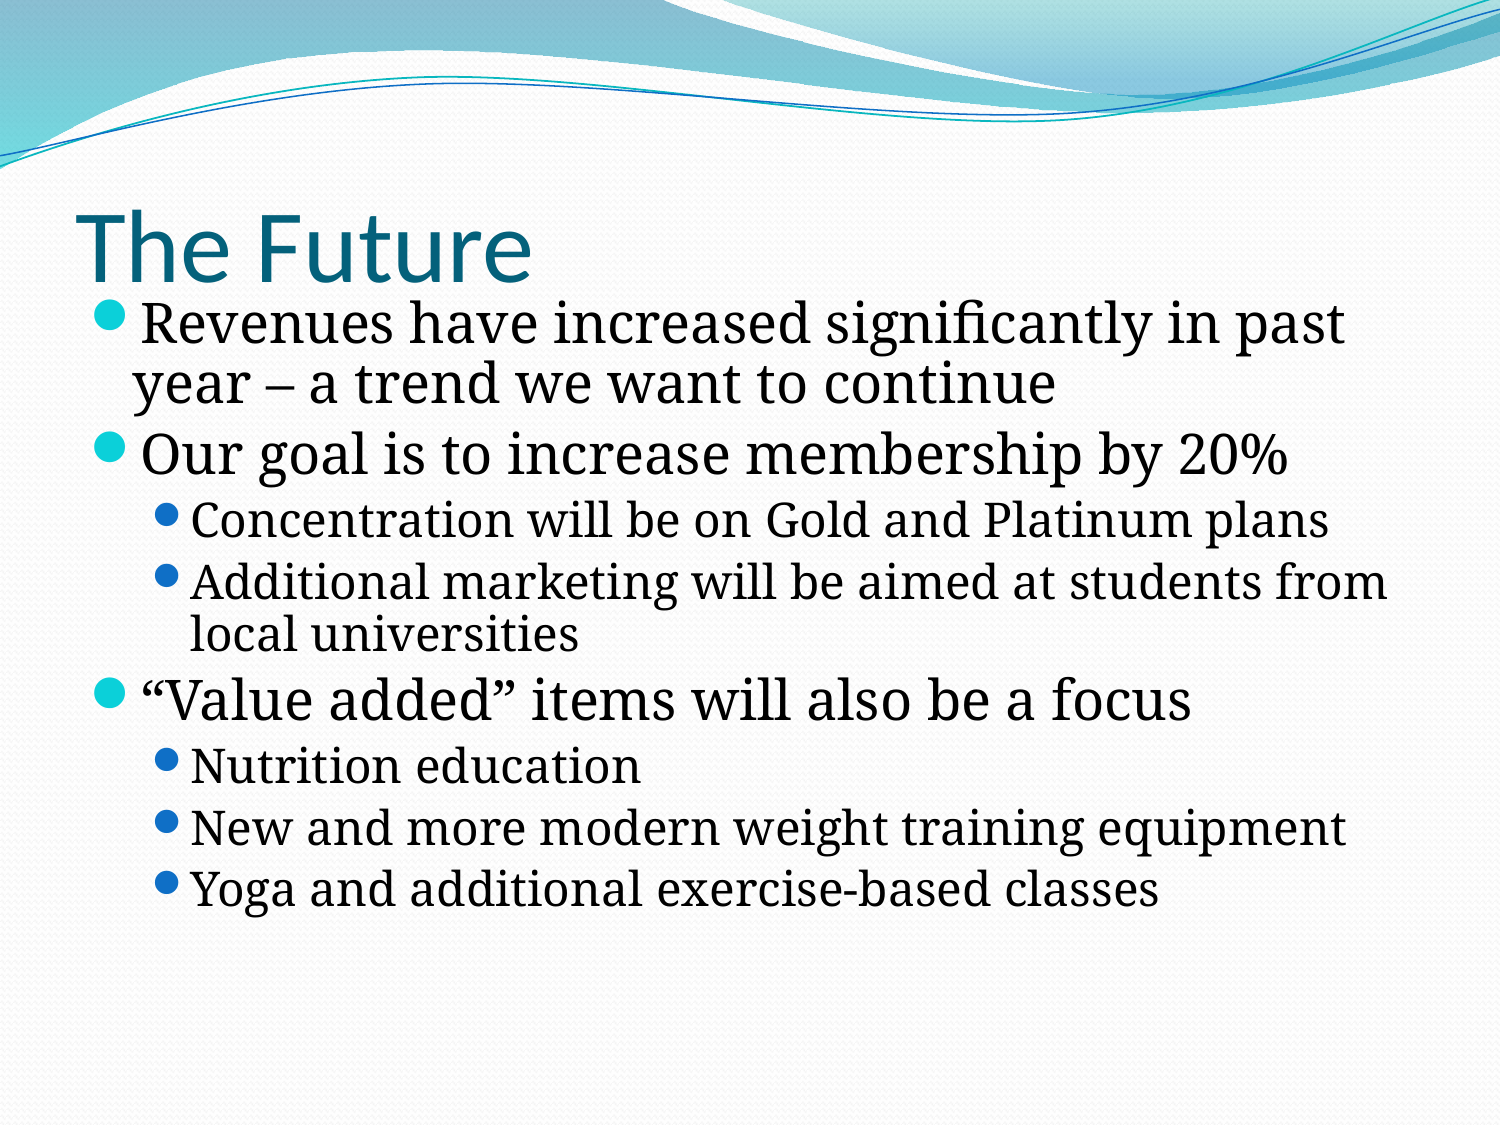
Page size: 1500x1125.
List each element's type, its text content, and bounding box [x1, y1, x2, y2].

title The Future [75, 115, 1425, 287]
list Revenues have increased significantly in past year – a trend we want to continue Our goal is to increase membership by 20% Concentration will be on Gold and Platinum plans Additional marketing will be aimed at students from local universities “Value added” items will also be a focus Nutrition education New and more modern weight training equipment Yoga and additional exercise-based classes [75, 287, 1425, 925]
